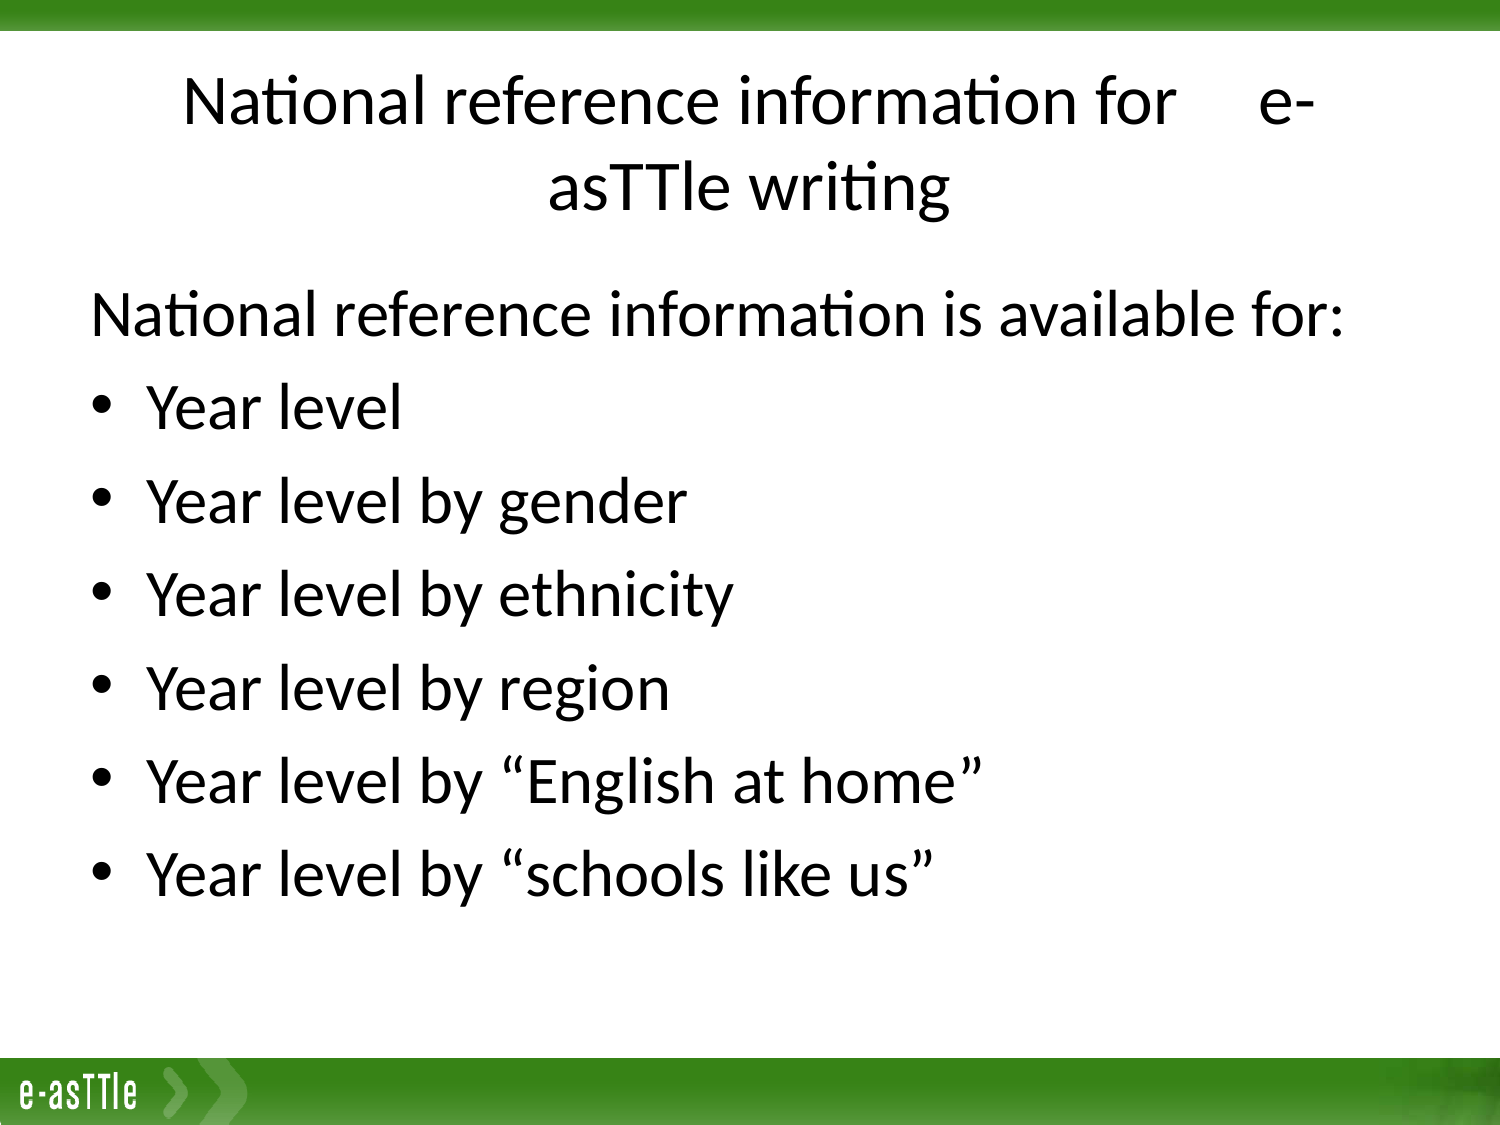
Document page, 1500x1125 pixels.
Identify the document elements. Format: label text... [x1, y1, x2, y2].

picture [0, 1058, 1500, 1125]
list National reference information is available for: Year level Year level by gender Year level by ethnicity Year level by region Year level by “English at home” Year level by “schools like us” [75, 262, 1425, 1005]
title National reference information for e-asTTle writing [75, 45, 1425, 233]
picture [0, 0, 1500, 31]
